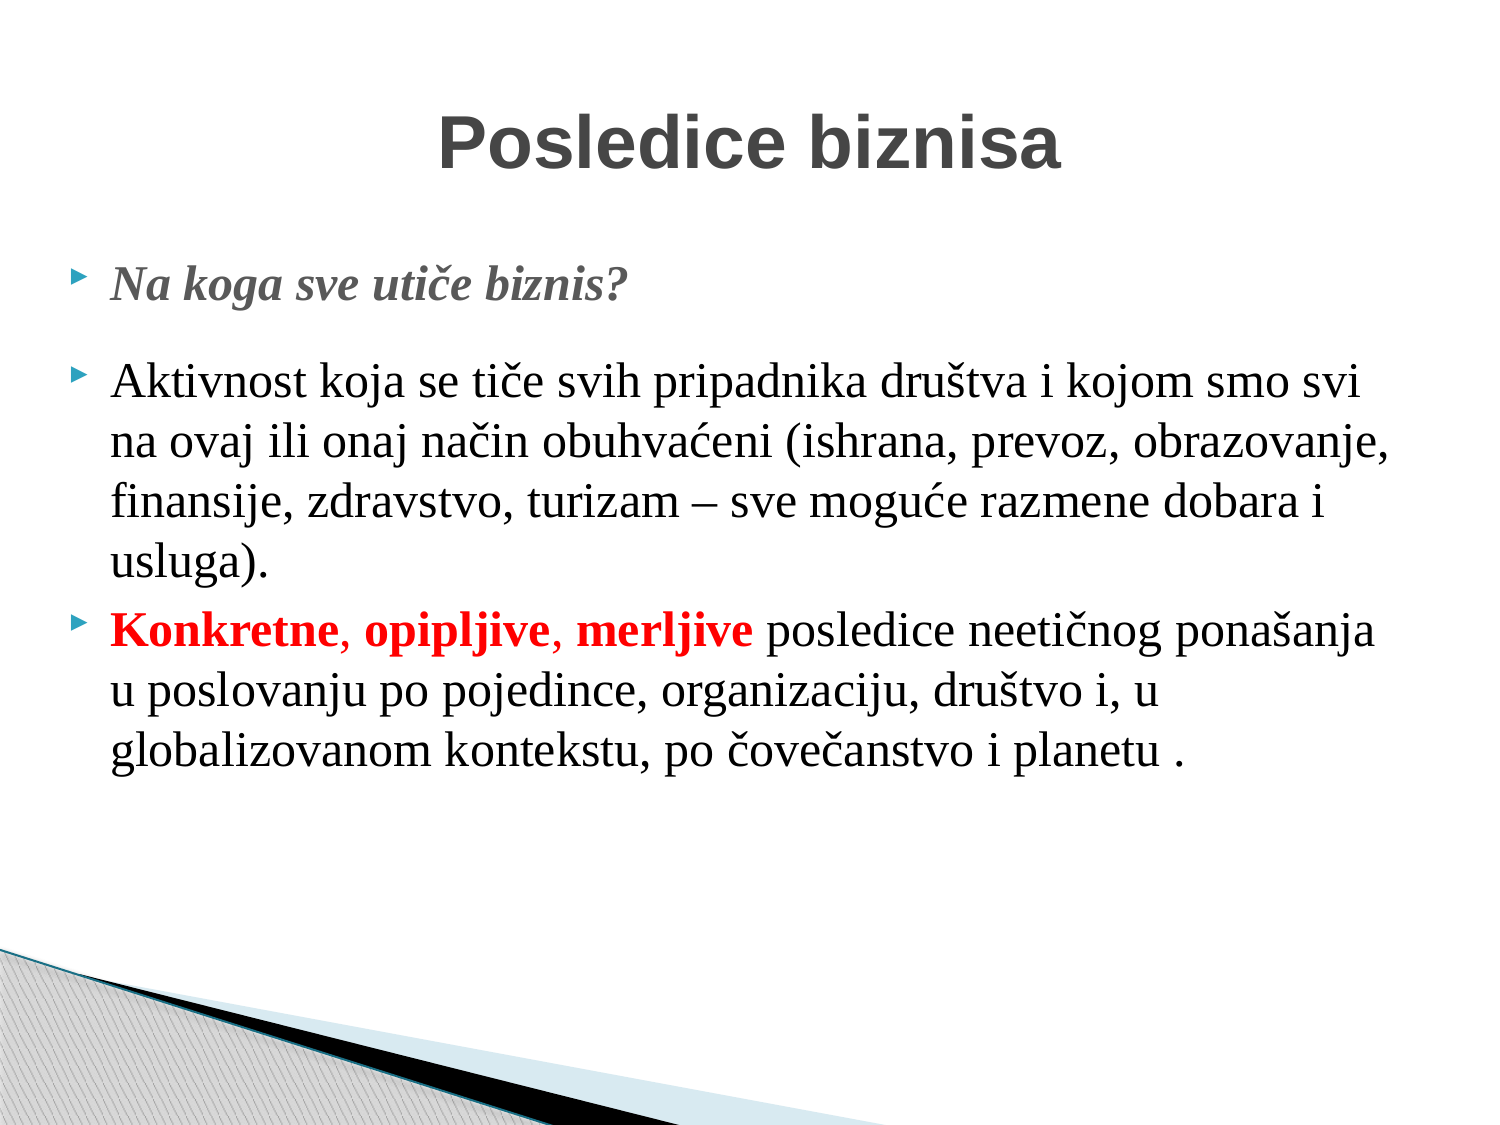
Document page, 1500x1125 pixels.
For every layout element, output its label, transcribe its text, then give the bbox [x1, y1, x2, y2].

title Posledice biznisa [75, 45, 1425, 233]
list Na koga sve utiče biznis? Aktivnost koja se tiče svih pripadnika društva i kojom smo svi na ovaj ili onaj način obuhvaćeni (ishrana, prevoz, obrazovanje, finansije, zdravstvo, turizam – sve moguće razmene dobara i usluga). Konkretne, opipljive, merljive posledice neetičnog ponašanja u poslovanju po pojedince, organizaciju, društvo i, u globalizovanom kontekstu, po čovečanstvo i planetu . [34, 242, 1426, 986]
